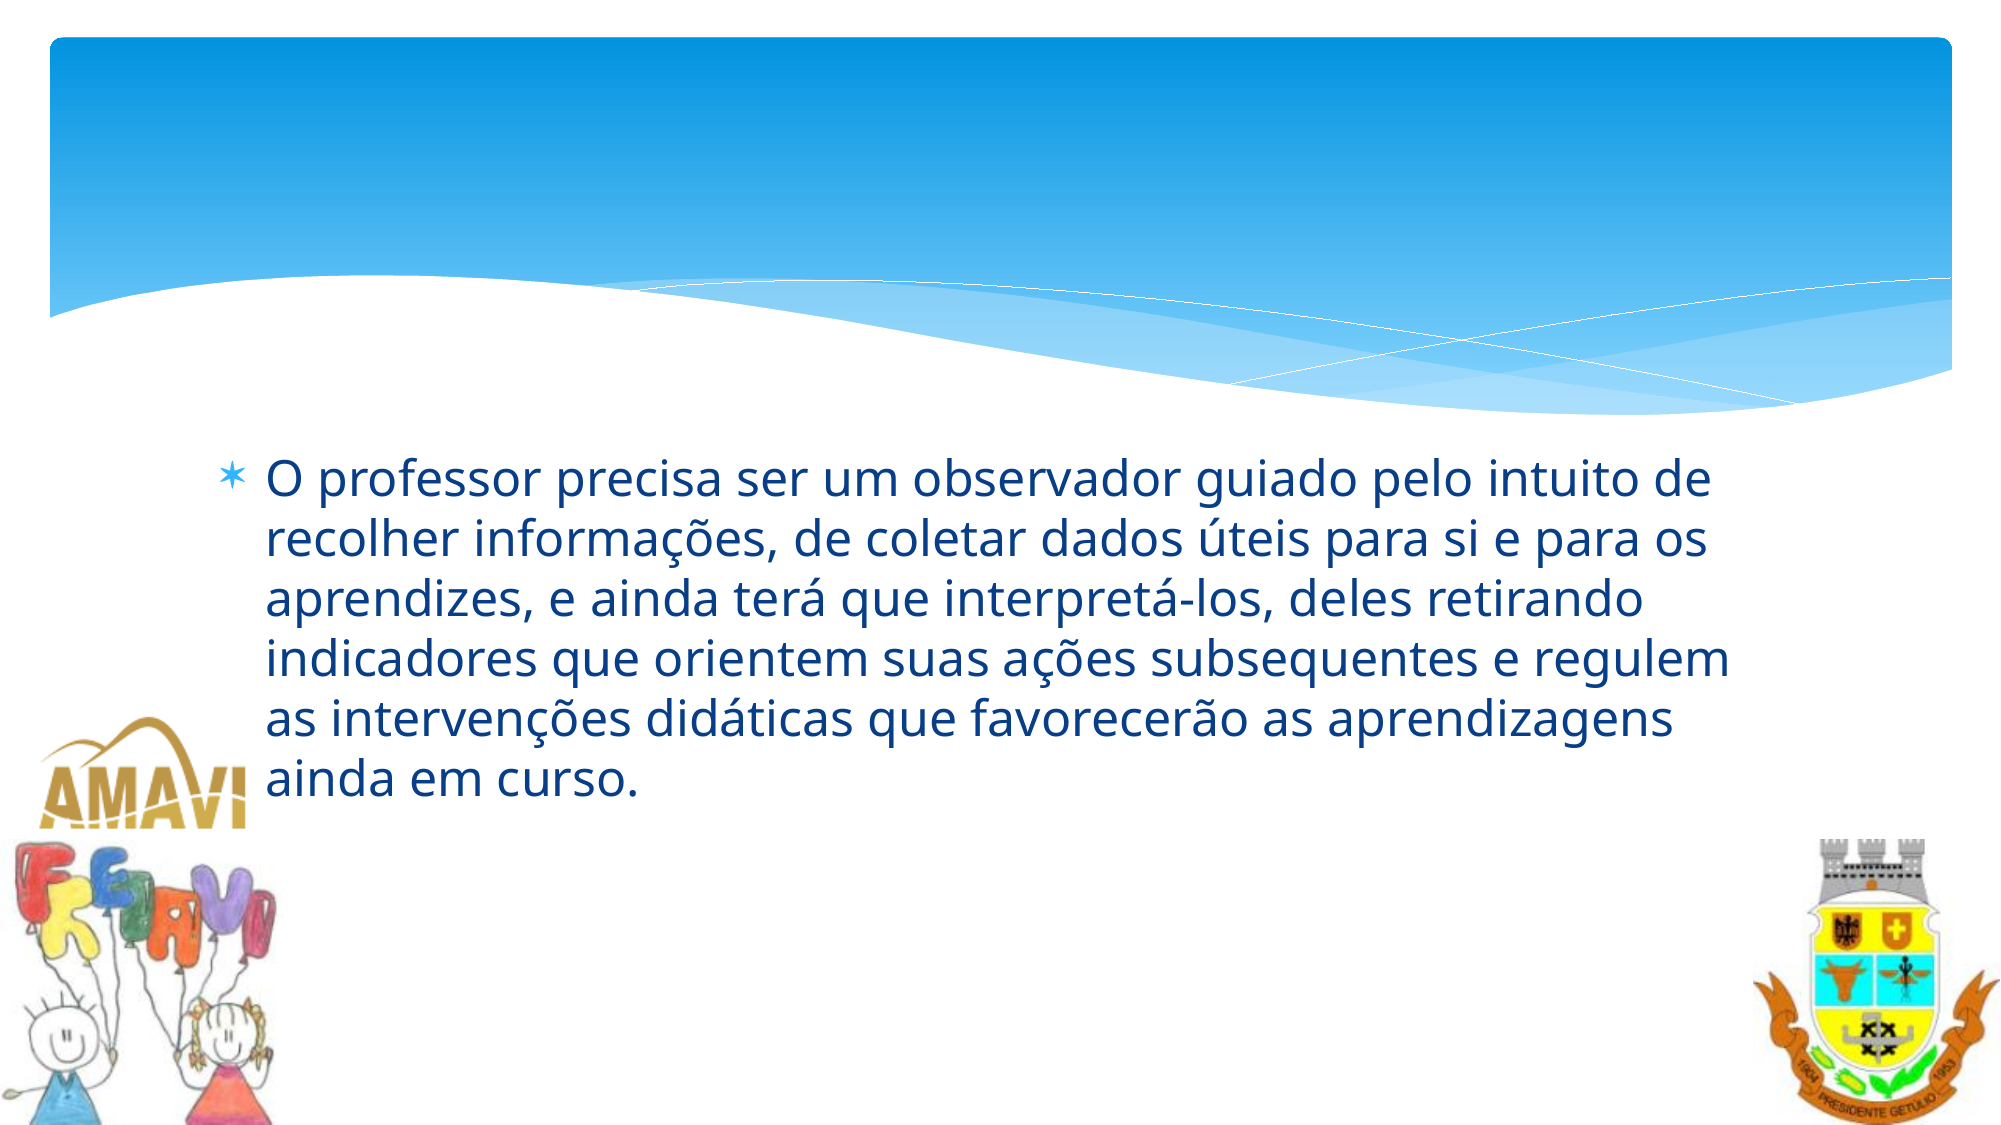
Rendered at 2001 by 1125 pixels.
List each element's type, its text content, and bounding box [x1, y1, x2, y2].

picture [1752, 839, 2000, 1125]
picture [0, 700, 286, 1125]
list O professor precisa ser um observador guiado pelo intuito de recolher informações, de coletar dados úteis para si e para os aprendizes, e ainda terá que interpretá-los, deles retirando indicadores que orientem suas ações subsequentes e regulem as intervenções didáticas que favorecerão as aprendizagens ainda em curso. [205, 438, 1812, 1005]
